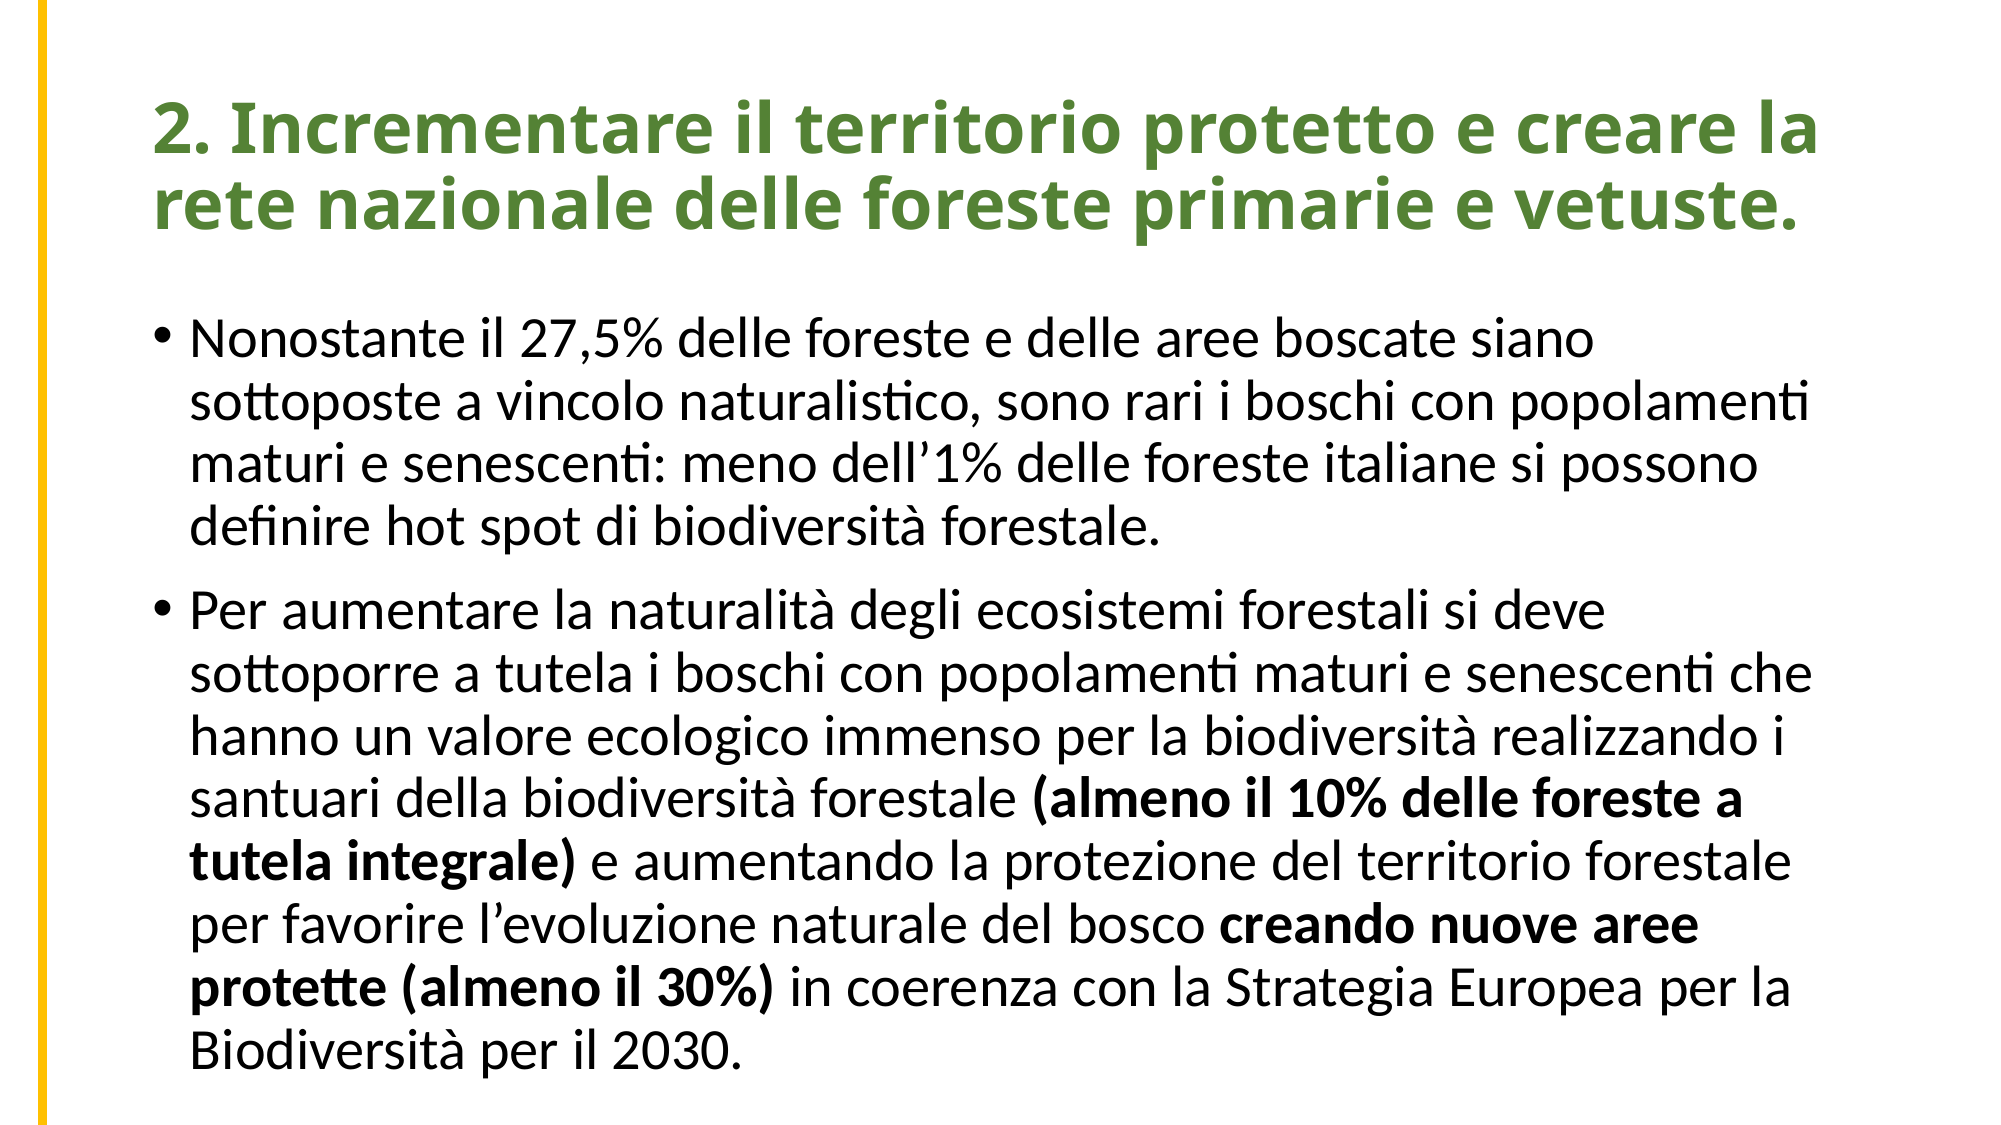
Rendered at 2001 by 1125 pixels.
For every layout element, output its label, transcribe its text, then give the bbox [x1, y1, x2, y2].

list Nonostante il 27,5% delle foreste e delle aree boscate siano sottoposte a vincolo naturalistico, sono rari i boschi con popolamenti maturi e senescenti: meno dell’1% delle foreste italiane si possono definire hot spot di biodiversità forestale. Per aumentare la naturalità degli ecosistemi forestali si deve sottoporre a tutela i boschi con popolamenti maturi e senescenti che hanno un valore ecologico immenso per la biodiversità realizzando i santuari della biodiversità forestale (almeno il 10% delle foreste a tutela integrale) e aumentando la protezione del territorio forestale per favorire l’evoluzione naturale del bosco creando nuove aree protette (almeno il 30%) in coerenza con la Strategia Europea per la Biodiversità per il 2030. [137, 299, 1863, 1103]
text_box 2. Incrementare il territorio protetto e creare la rete nazionale delle foreste primarie e vetuste. [137, 59, 1863, 278]
